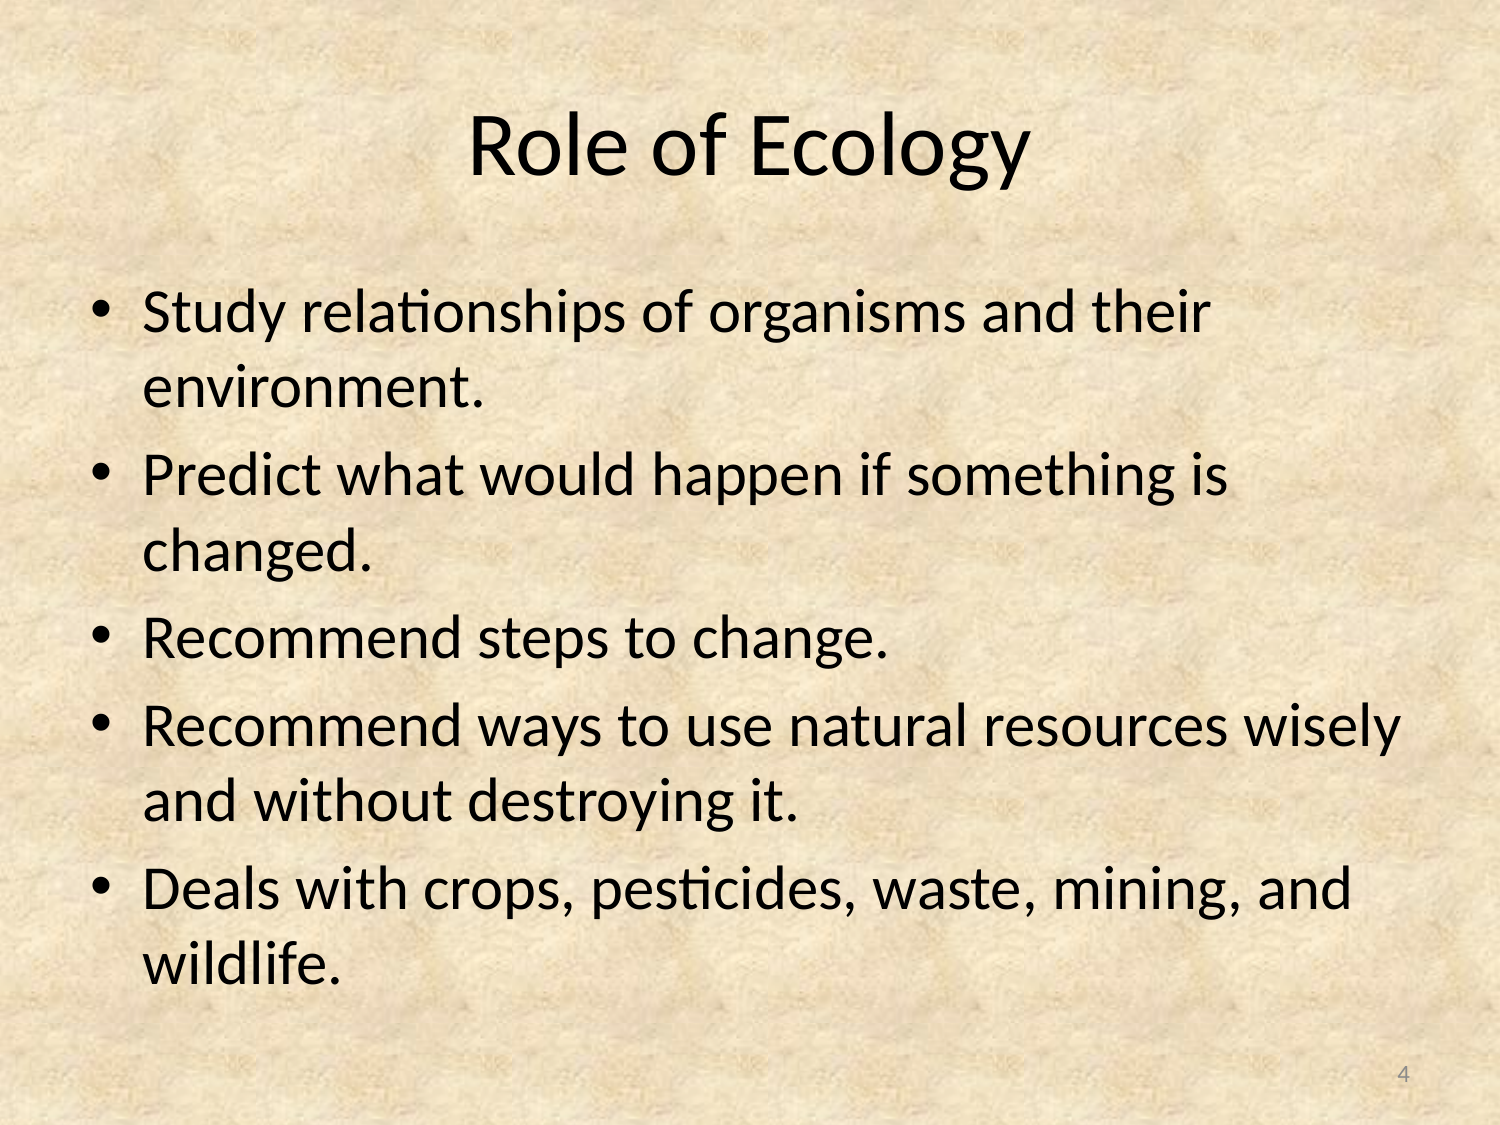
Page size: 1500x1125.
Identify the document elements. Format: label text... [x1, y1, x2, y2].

list Study relationships of organisms and their environment. Predict what would happen if something is changed. Recommend steps to change. Recommend ways to use natural resources wisely and without destroying it. Deals with crops, pesticides, waste, mining, and wildlife. [75, 262, 1425, 1005]
title Role of Ecology [75, 45, 1425, 233]
slide_number 4 [1074, 1042, 1425, 1103]
